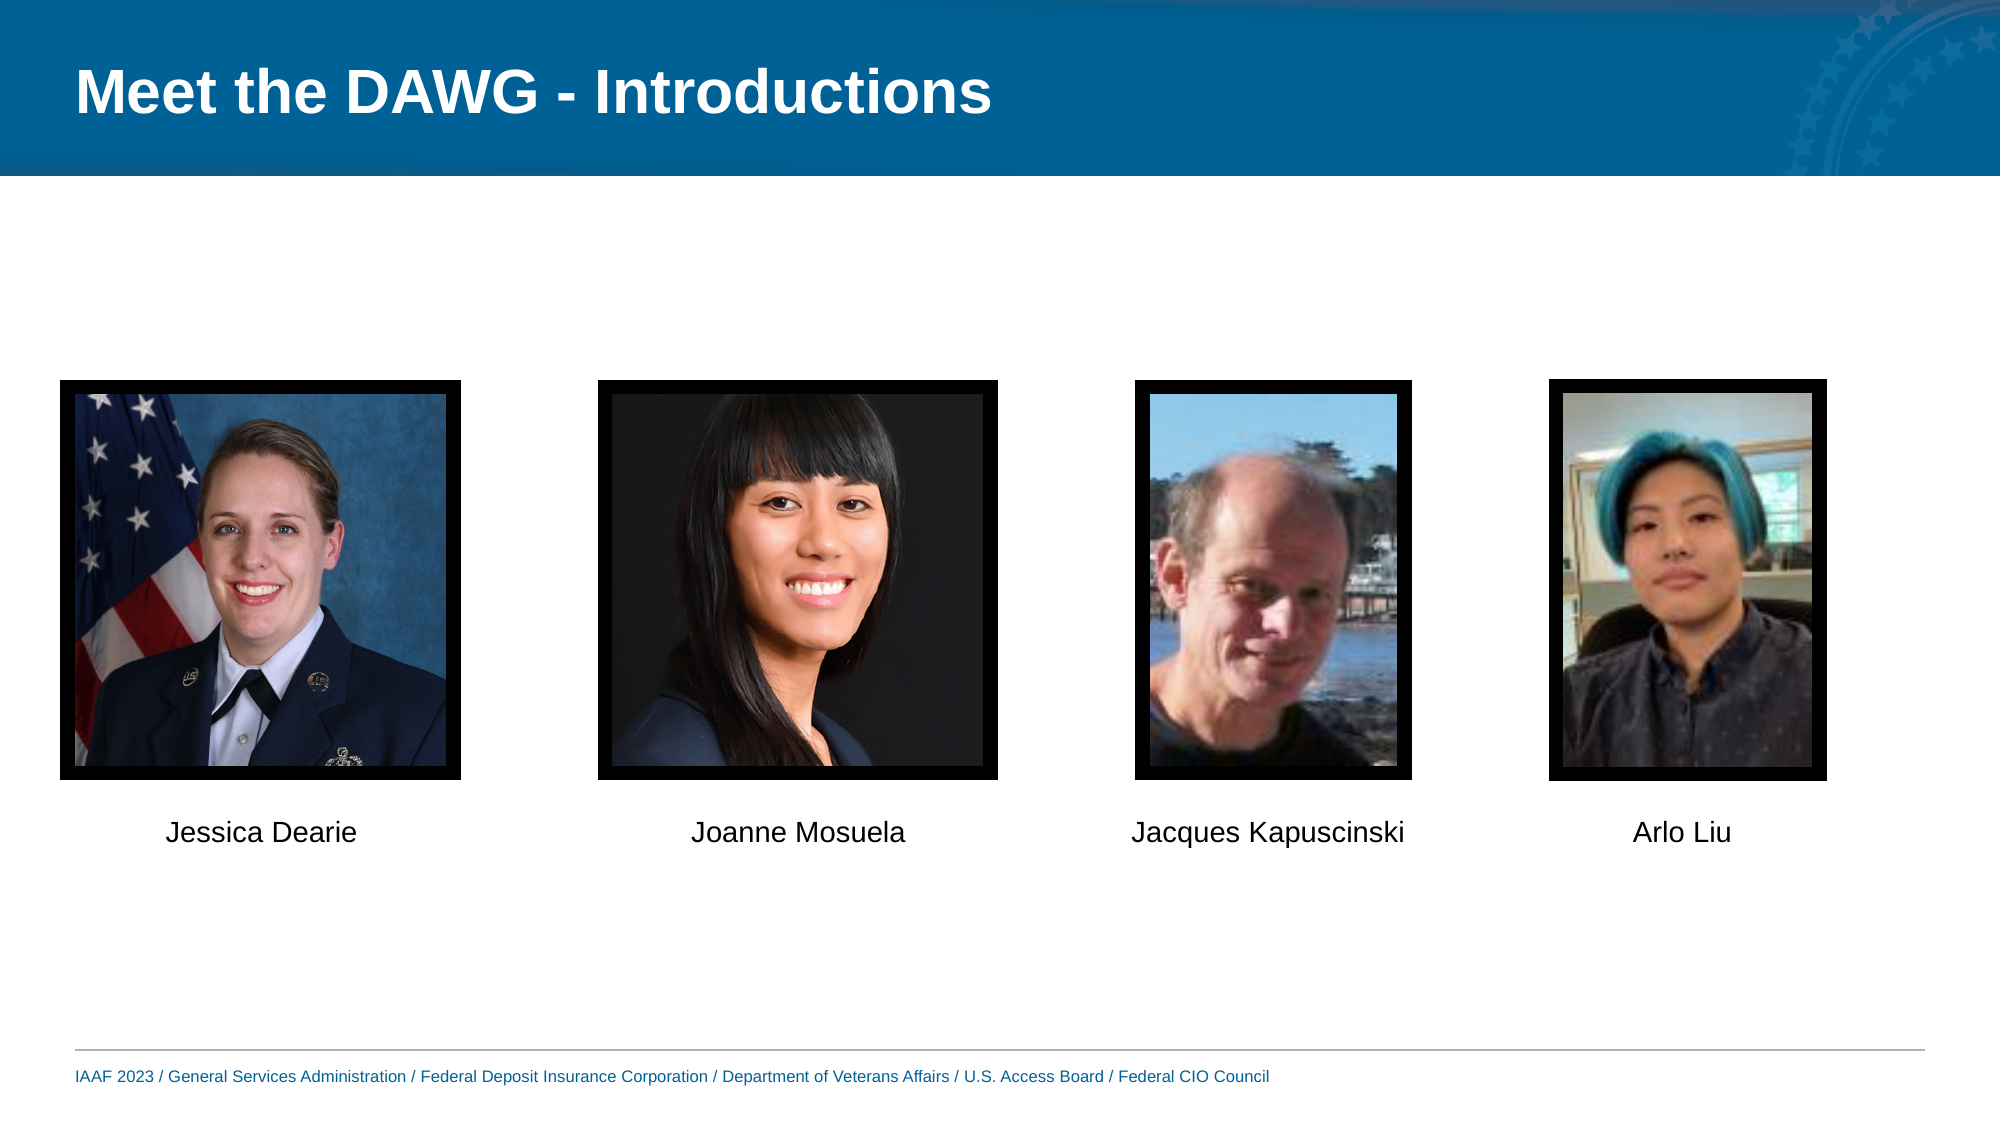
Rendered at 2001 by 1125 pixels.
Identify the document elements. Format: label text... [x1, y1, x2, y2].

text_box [1103, 394, 1434, 858]
title Meet the DAWG - Introductions [75, 52, 1800, 128]
picture [0, 168, 666, 176]
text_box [1544, 392, 1821, 858]
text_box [60, 394, 464, 858]
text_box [597, 394, 1001, 858]
picture [0, 0, 2000, 176]
